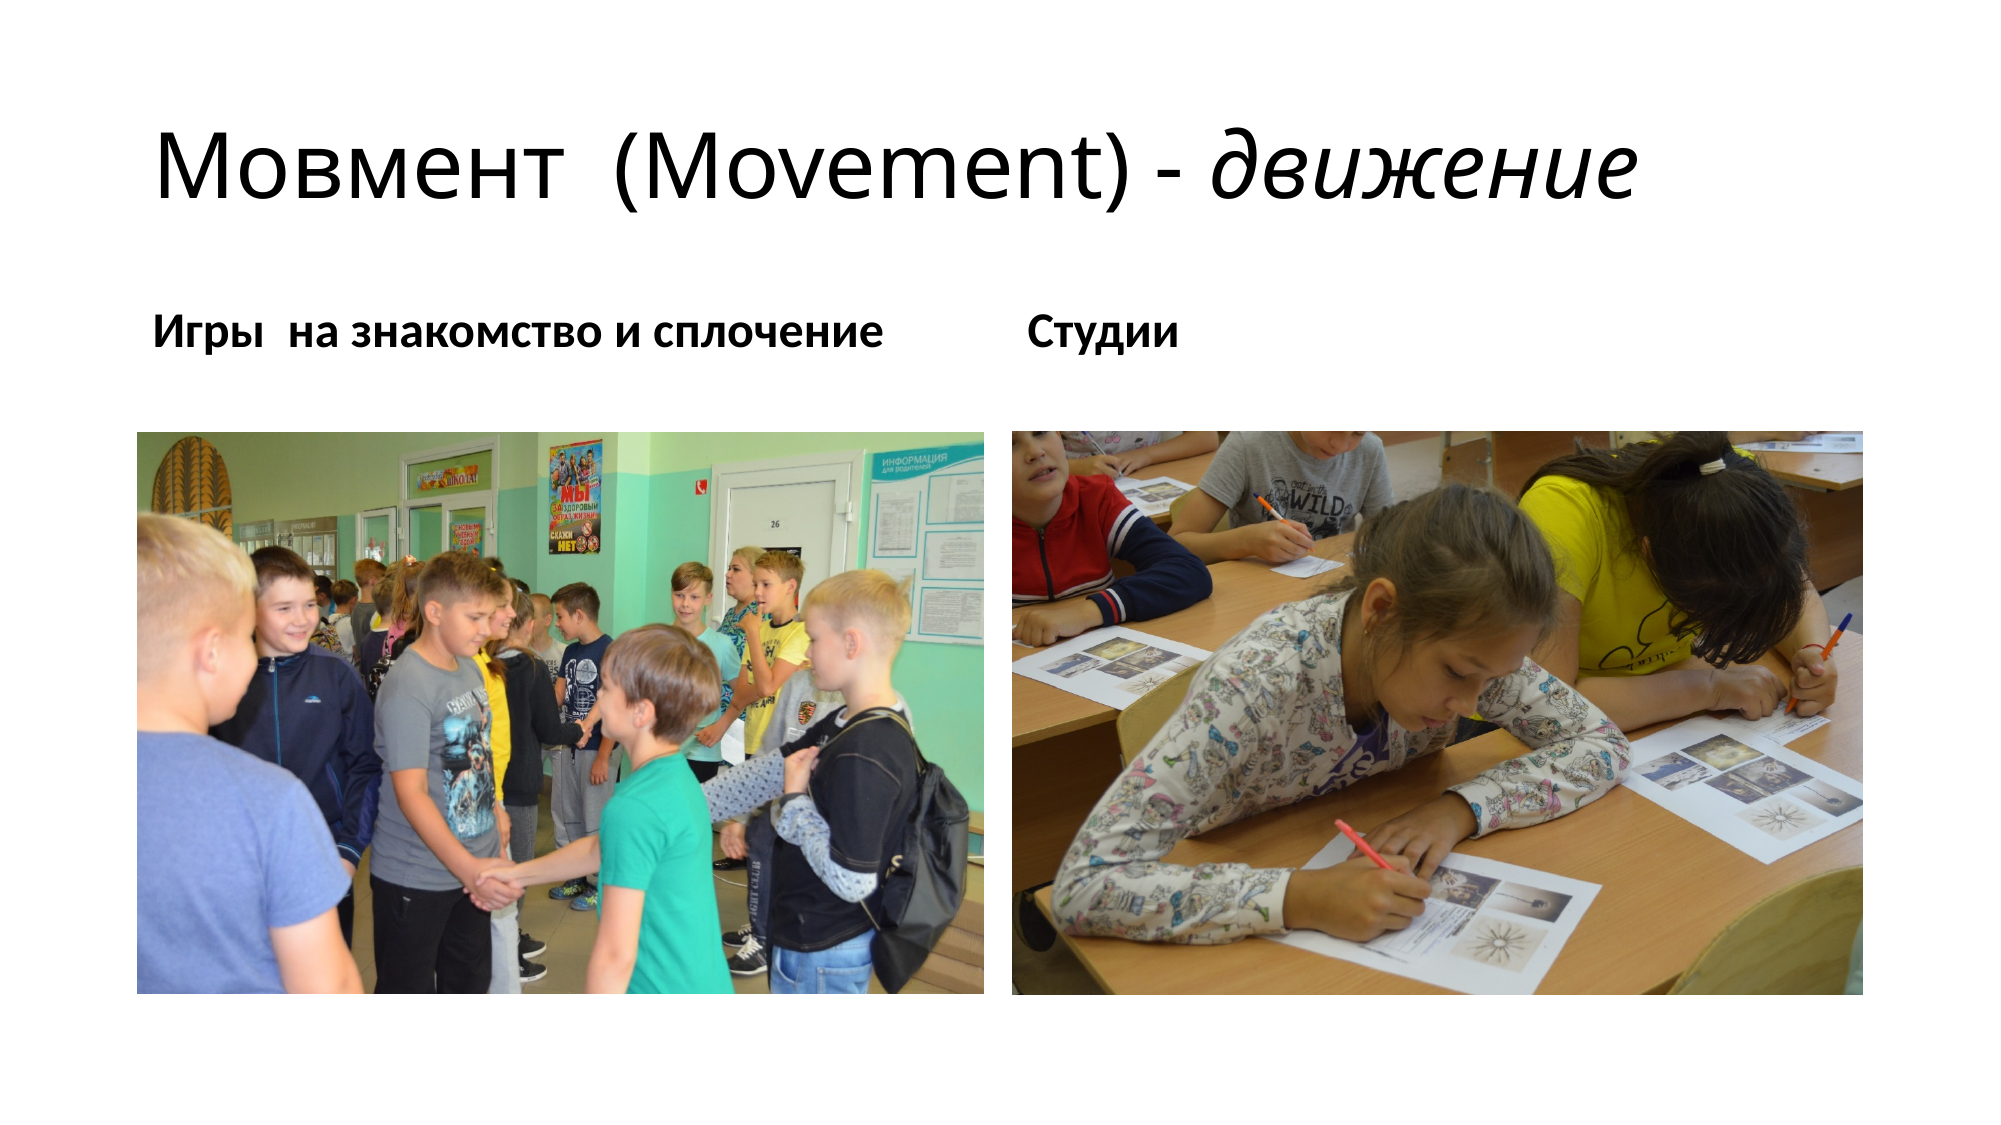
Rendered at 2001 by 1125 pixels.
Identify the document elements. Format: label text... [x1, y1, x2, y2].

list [137, 432, 984, 994]
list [1012, 431, 1863, 995]
list Игры на знакомство и сплочение [137, 275, 984, 367]
list Студии [1012, 275, 1863, 367]
title Мовмент (Movement) - движение [137, 59, 1863, 278]
